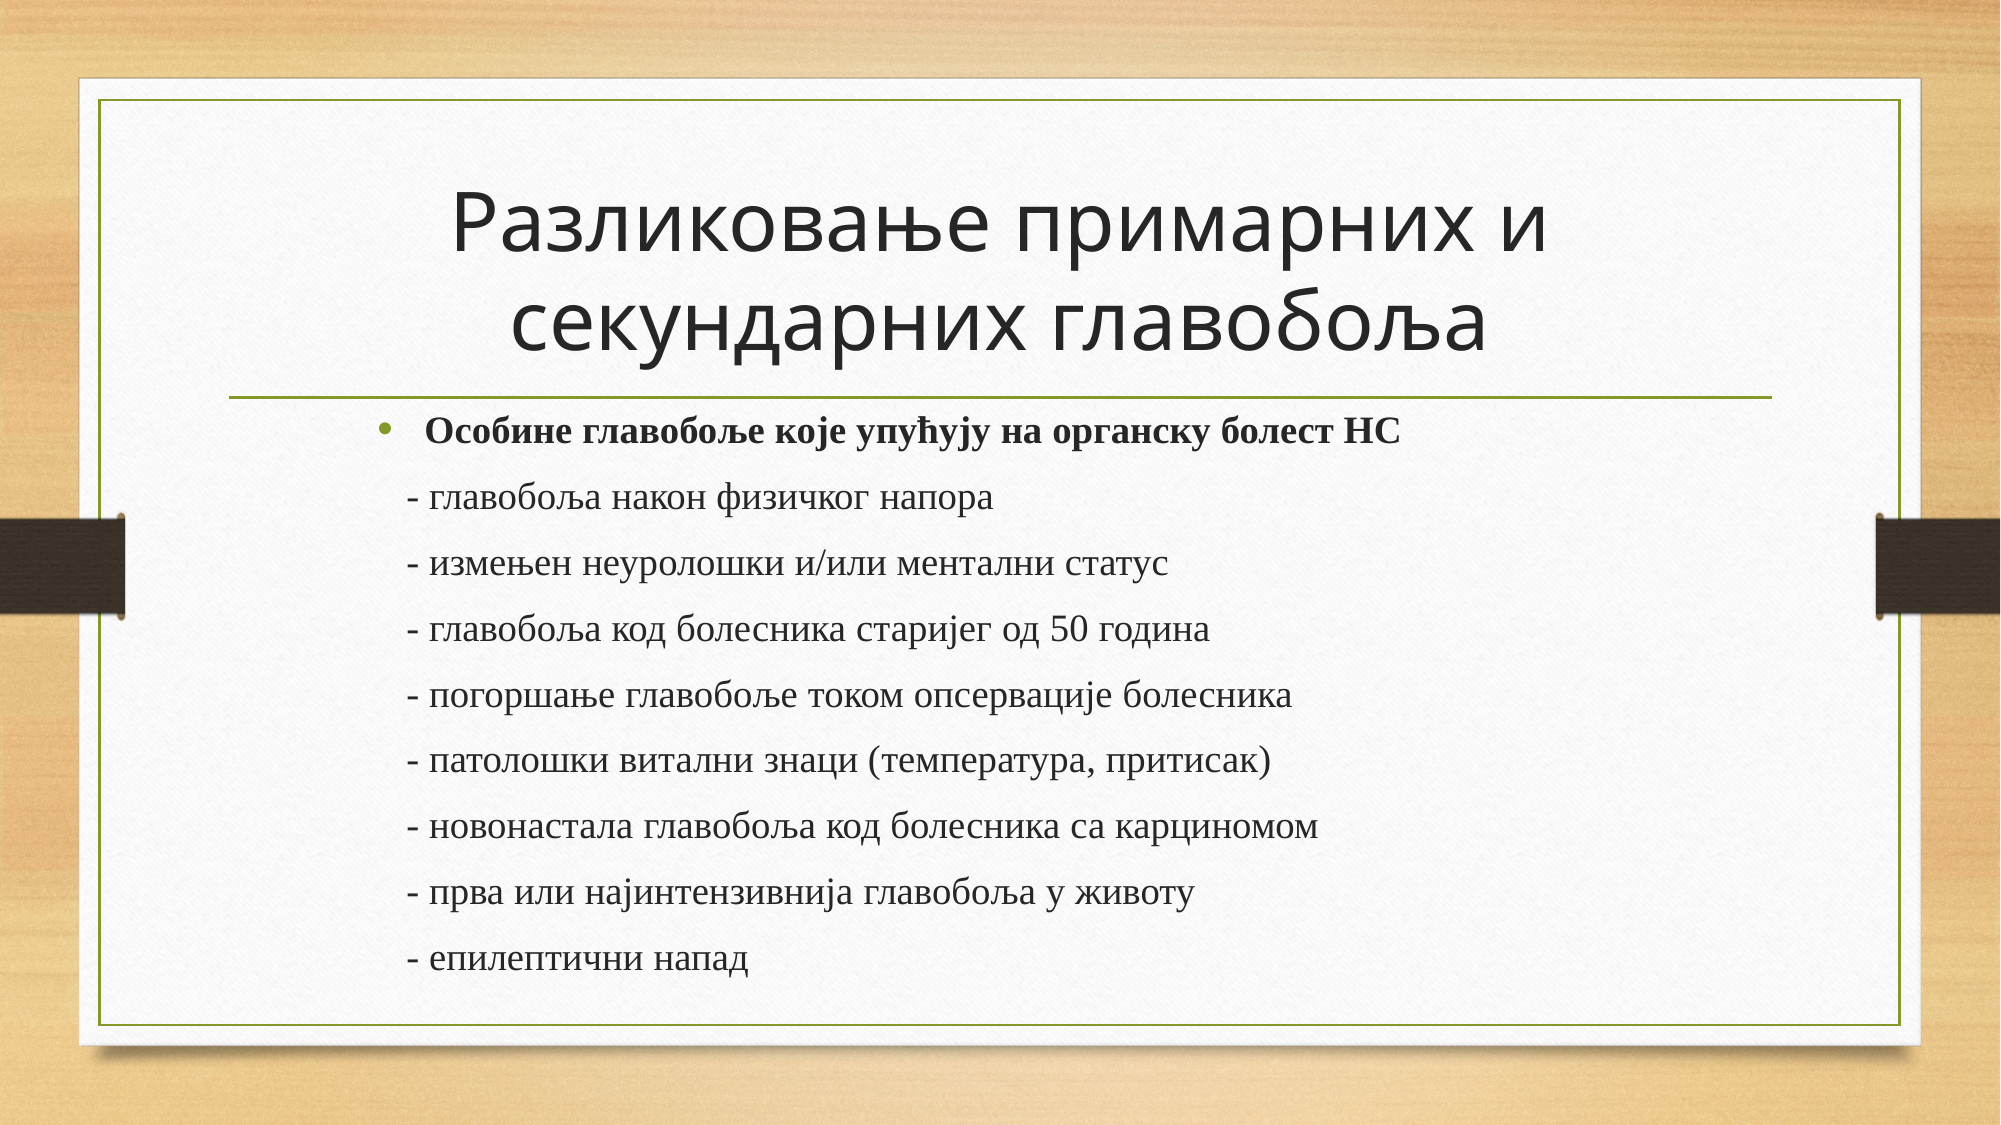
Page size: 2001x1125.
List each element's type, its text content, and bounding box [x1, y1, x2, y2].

title Разликовање примарних и секундарних главобоља [212, 161, 1788, 375]
picture [0, 0, 2001, 1125]
list Особине главобоље које упућују на органску болест НС - главобоља након физичког напора - измењен неуролошки и/или ментални статус - главобоља код болесника старијег од 50 година - погоршање главобоље током опсервације болесника - патолошки витални знаци (температура, притисак) - новонастала главобоља код болесника са карциномом - прва или најинтензивнија главобоља у животу - епилептични напад [362, 397, 1615, 989]
